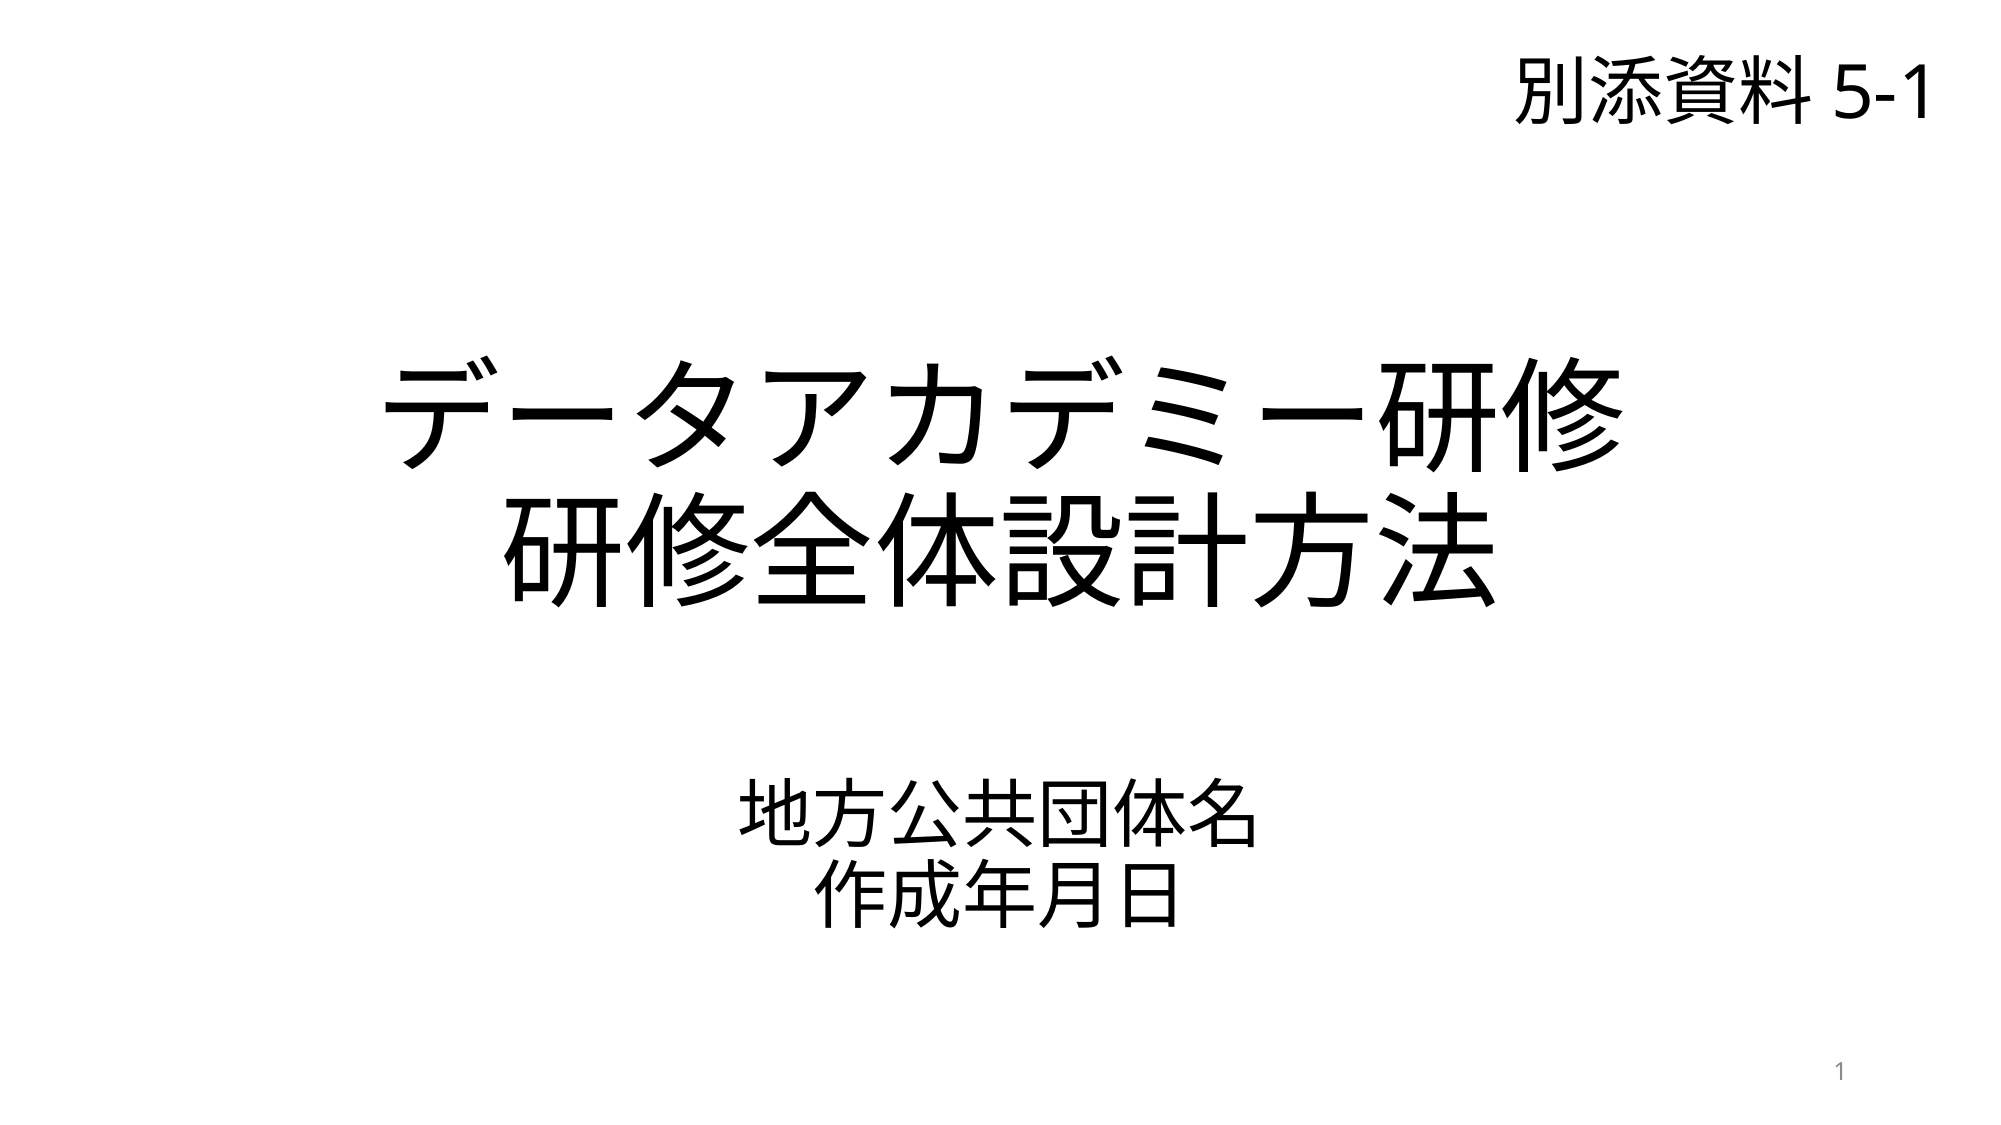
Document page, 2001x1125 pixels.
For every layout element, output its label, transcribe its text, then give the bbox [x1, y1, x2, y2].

title データアカデミー研修 研修全体設計方法 [249, 240, 1750, 632]
slide_number 1 [1412, 1042, 1863, 1103]
subtitle 地方公共団体名 作成年月日 [249, 722, 1750, 994]
text_box 別添資料5-1 [456, 39, 1957, 150]
